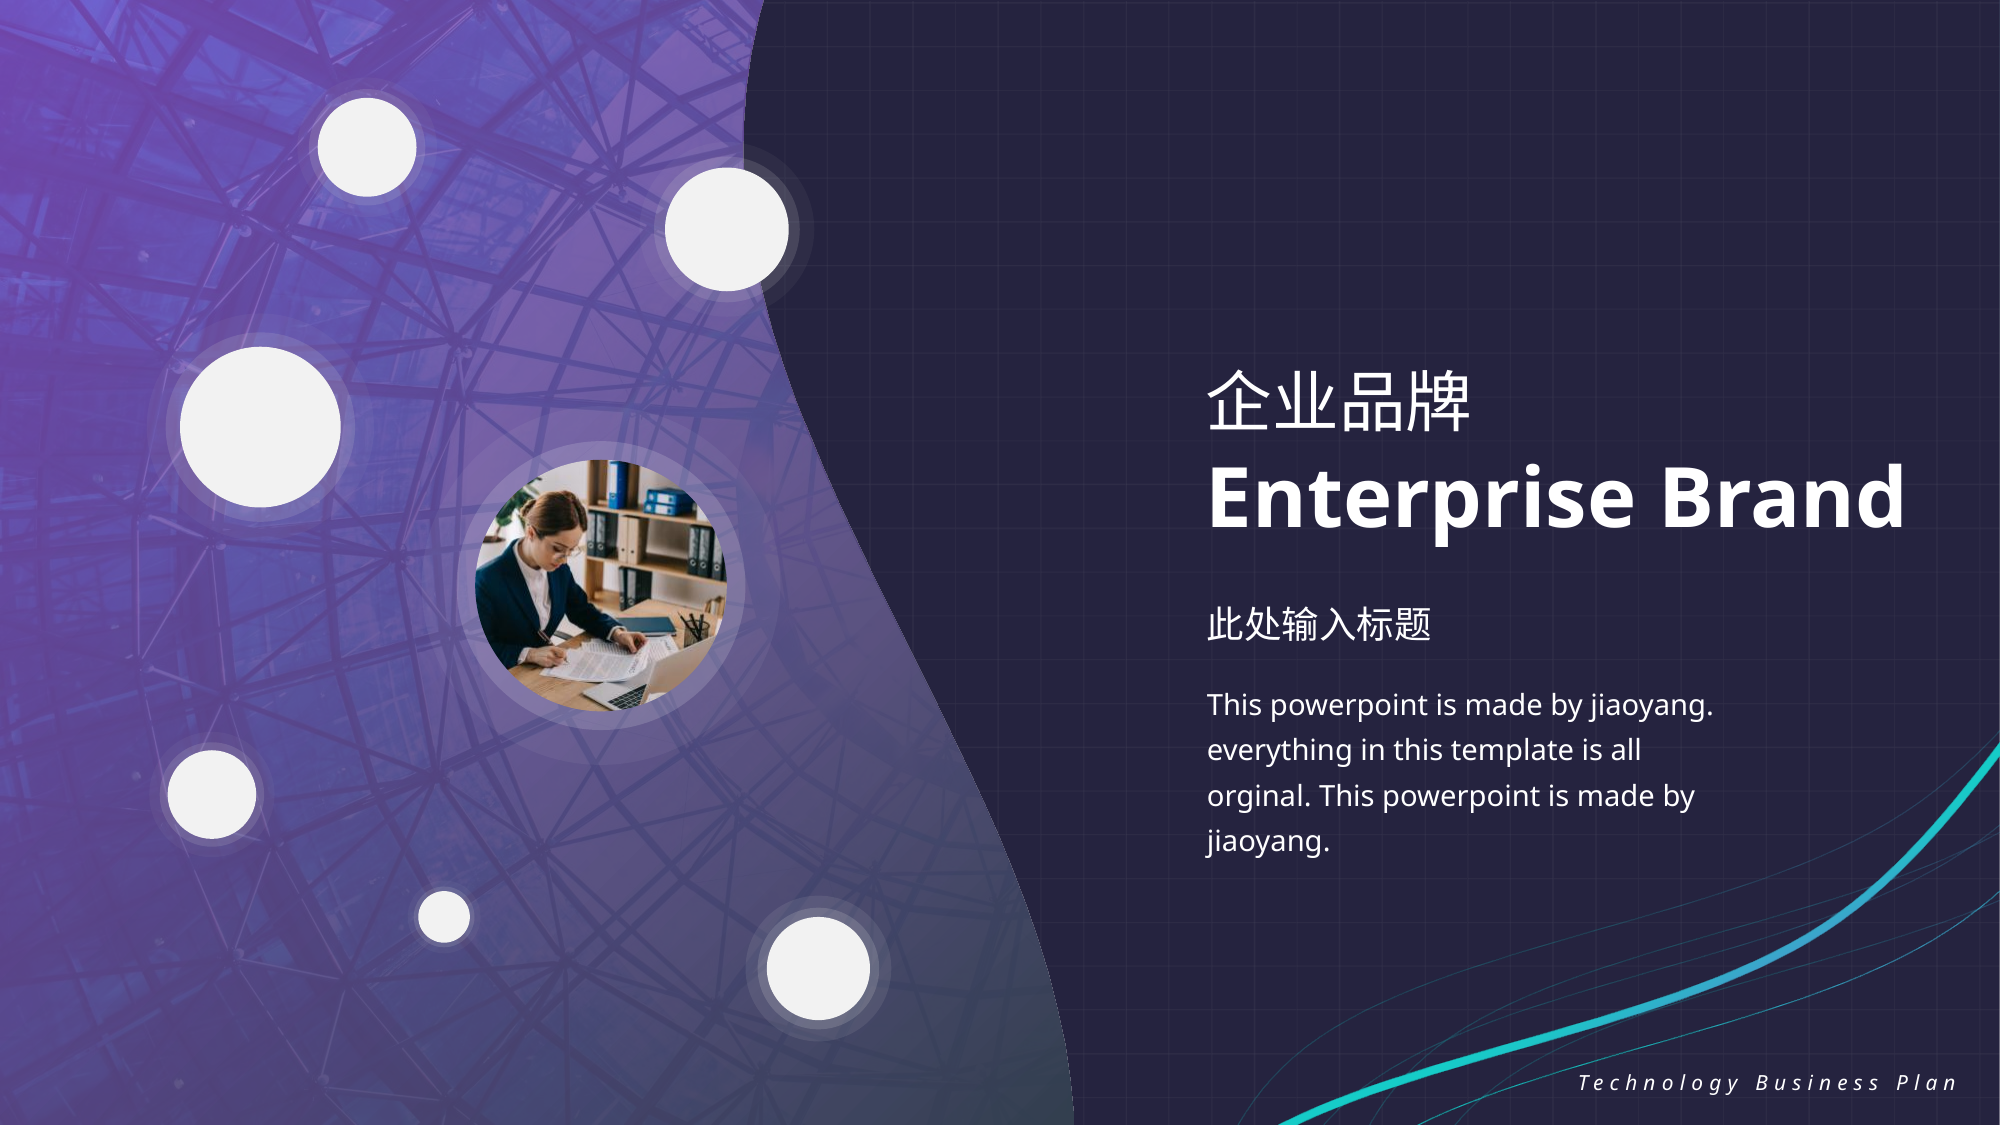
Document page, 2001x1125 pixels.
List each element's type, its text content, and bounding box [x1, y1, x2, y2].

text_box 企业品牌 [1191, 352, 1665, 448]
text_box Technology Business Plan [1366, 1054, 1971, 1102]
picture [0, 0, 2000, 1125]
text_box Enterprise Brand [1191, 448, 1971, 554]
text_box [421, 406, 781, 765]
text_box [1191, 592, 1764, 863]
